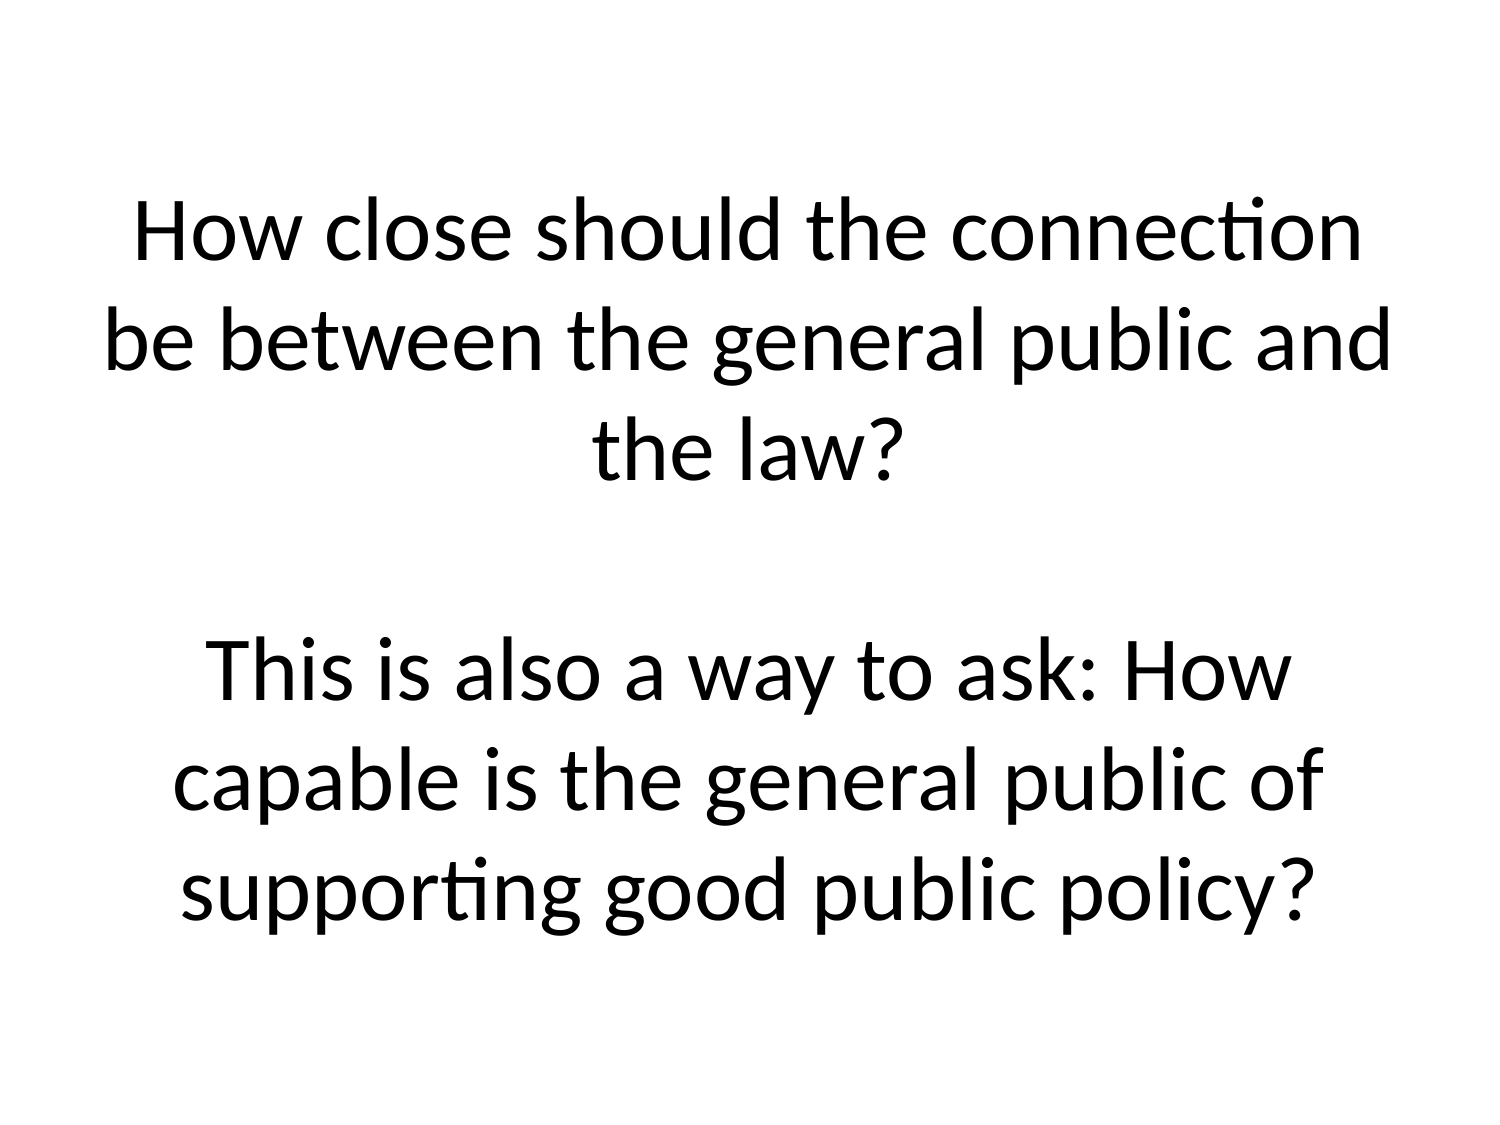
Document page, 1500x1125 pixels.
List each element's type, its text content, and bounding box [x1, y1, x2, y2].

title How close should the connection be between the general public and the law? This is also a way to ask: How capable is the general public of supporting good public policy? [74, 44, 1426, 1063]
